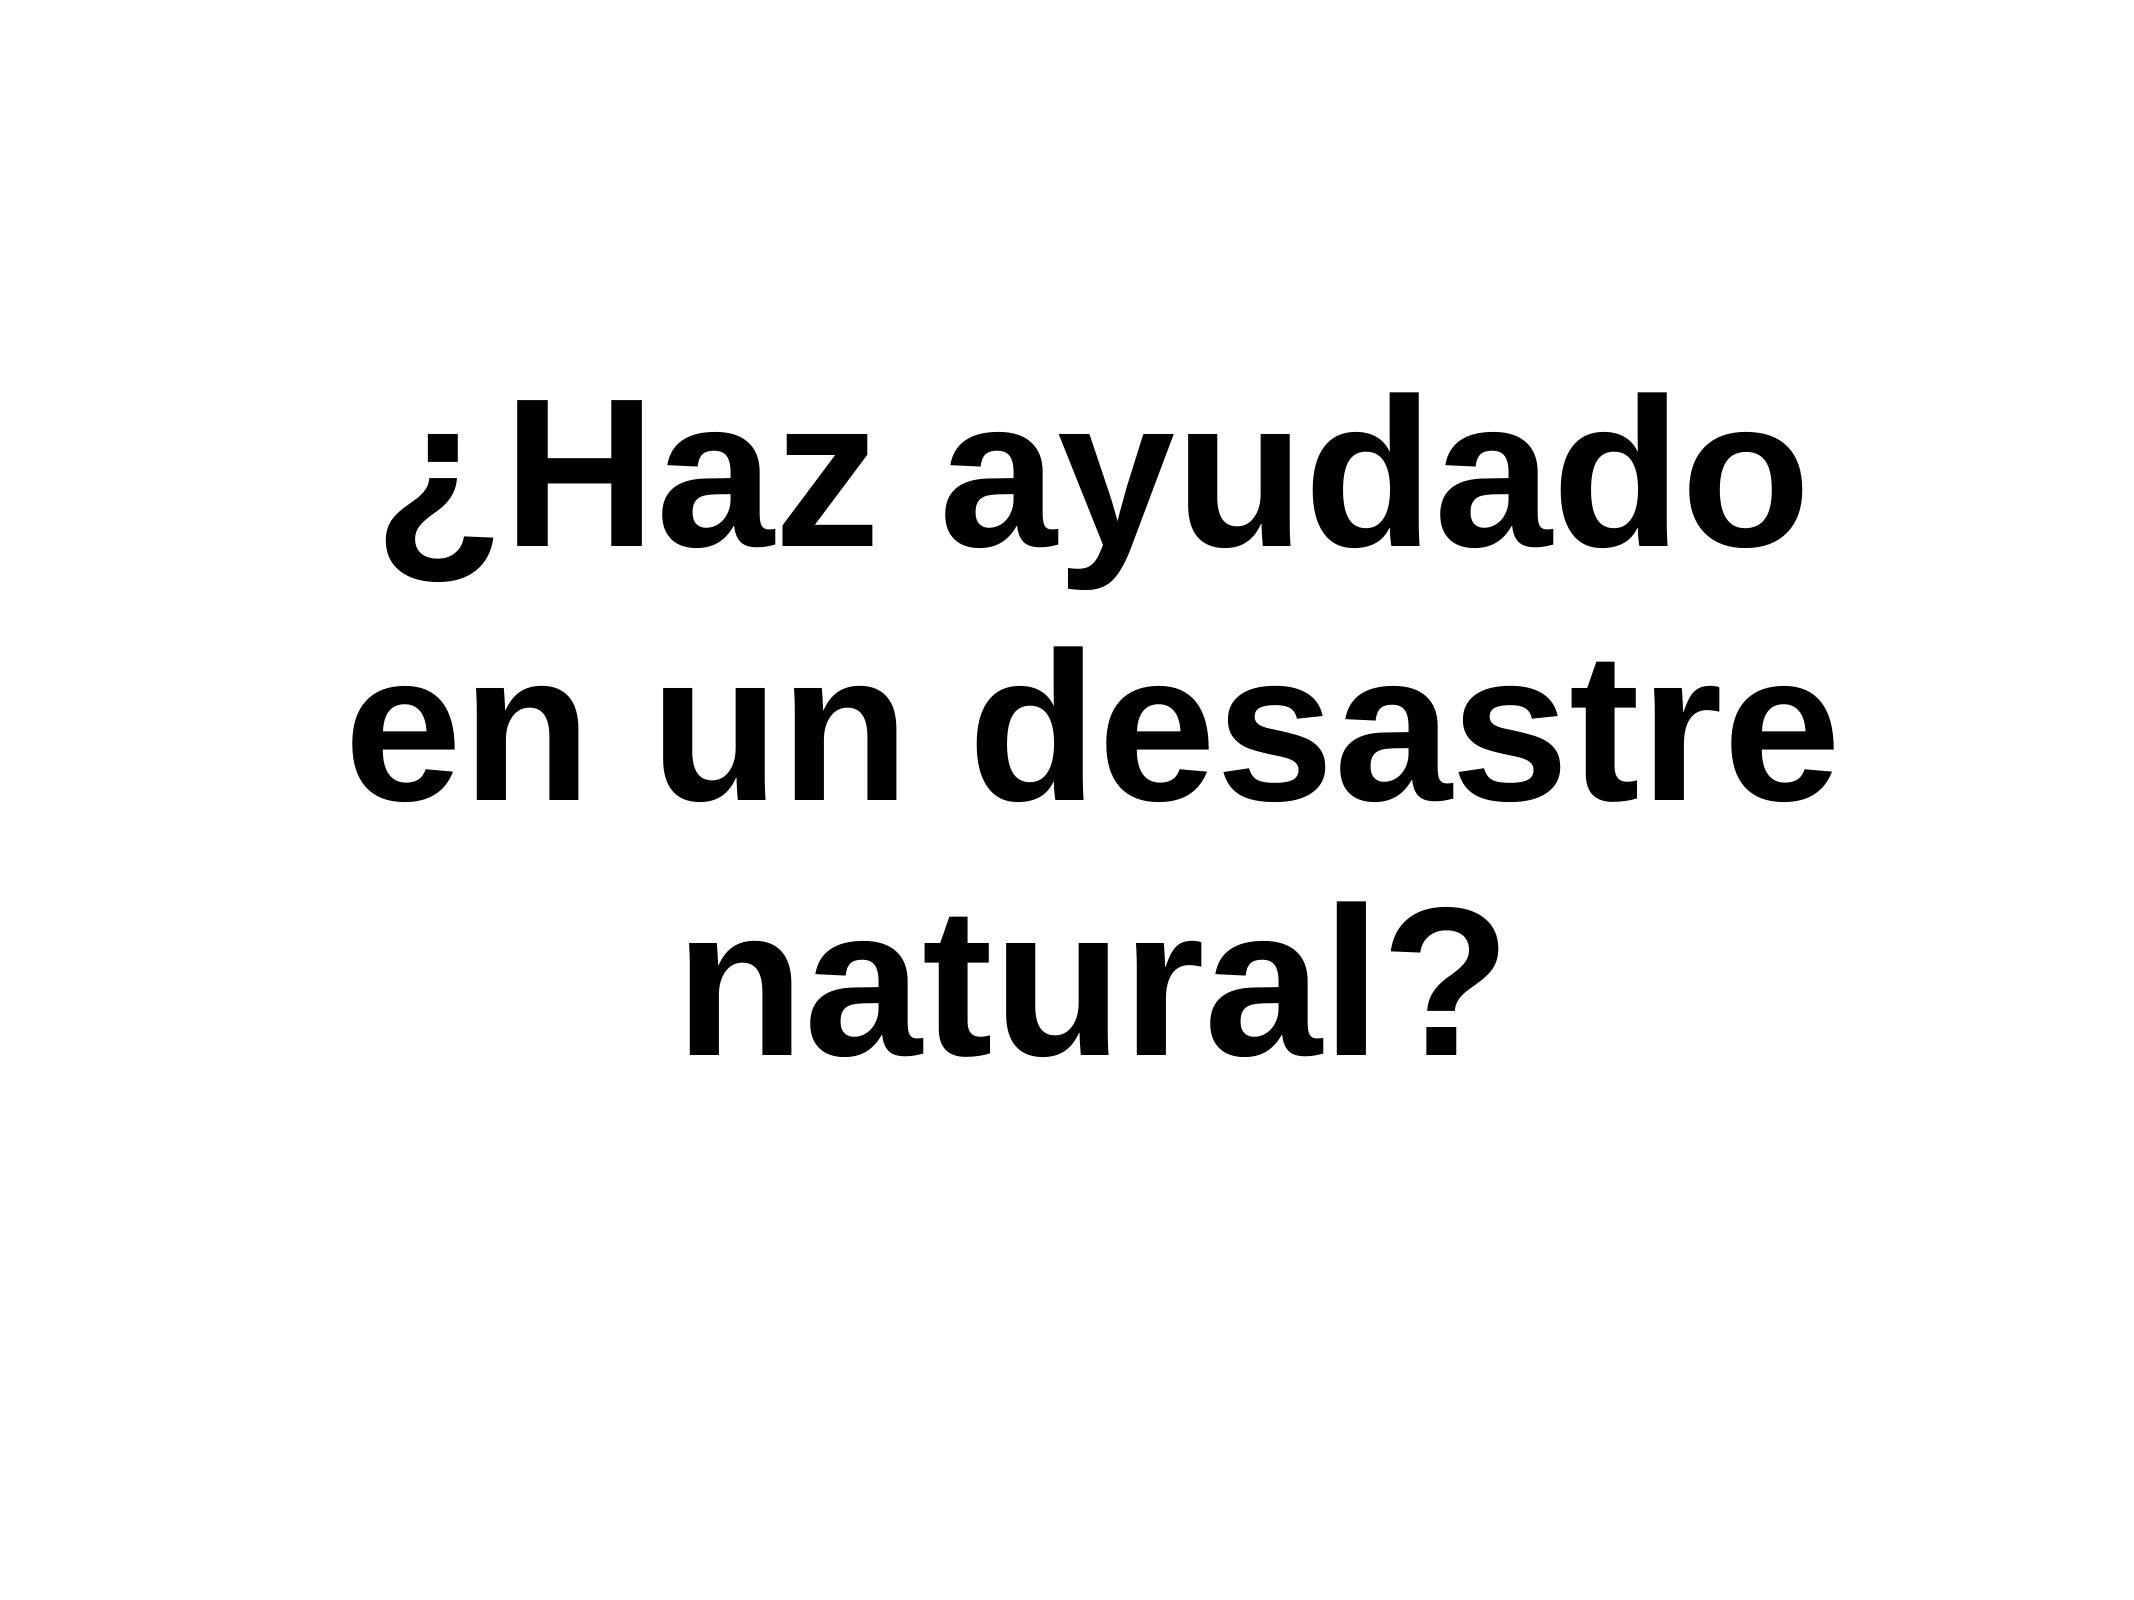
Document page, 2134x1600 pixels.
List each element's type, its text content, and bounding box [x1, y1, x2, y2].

title ¿Haz ayudado en un desastre natural? [234, 318, 1953, 1099]
